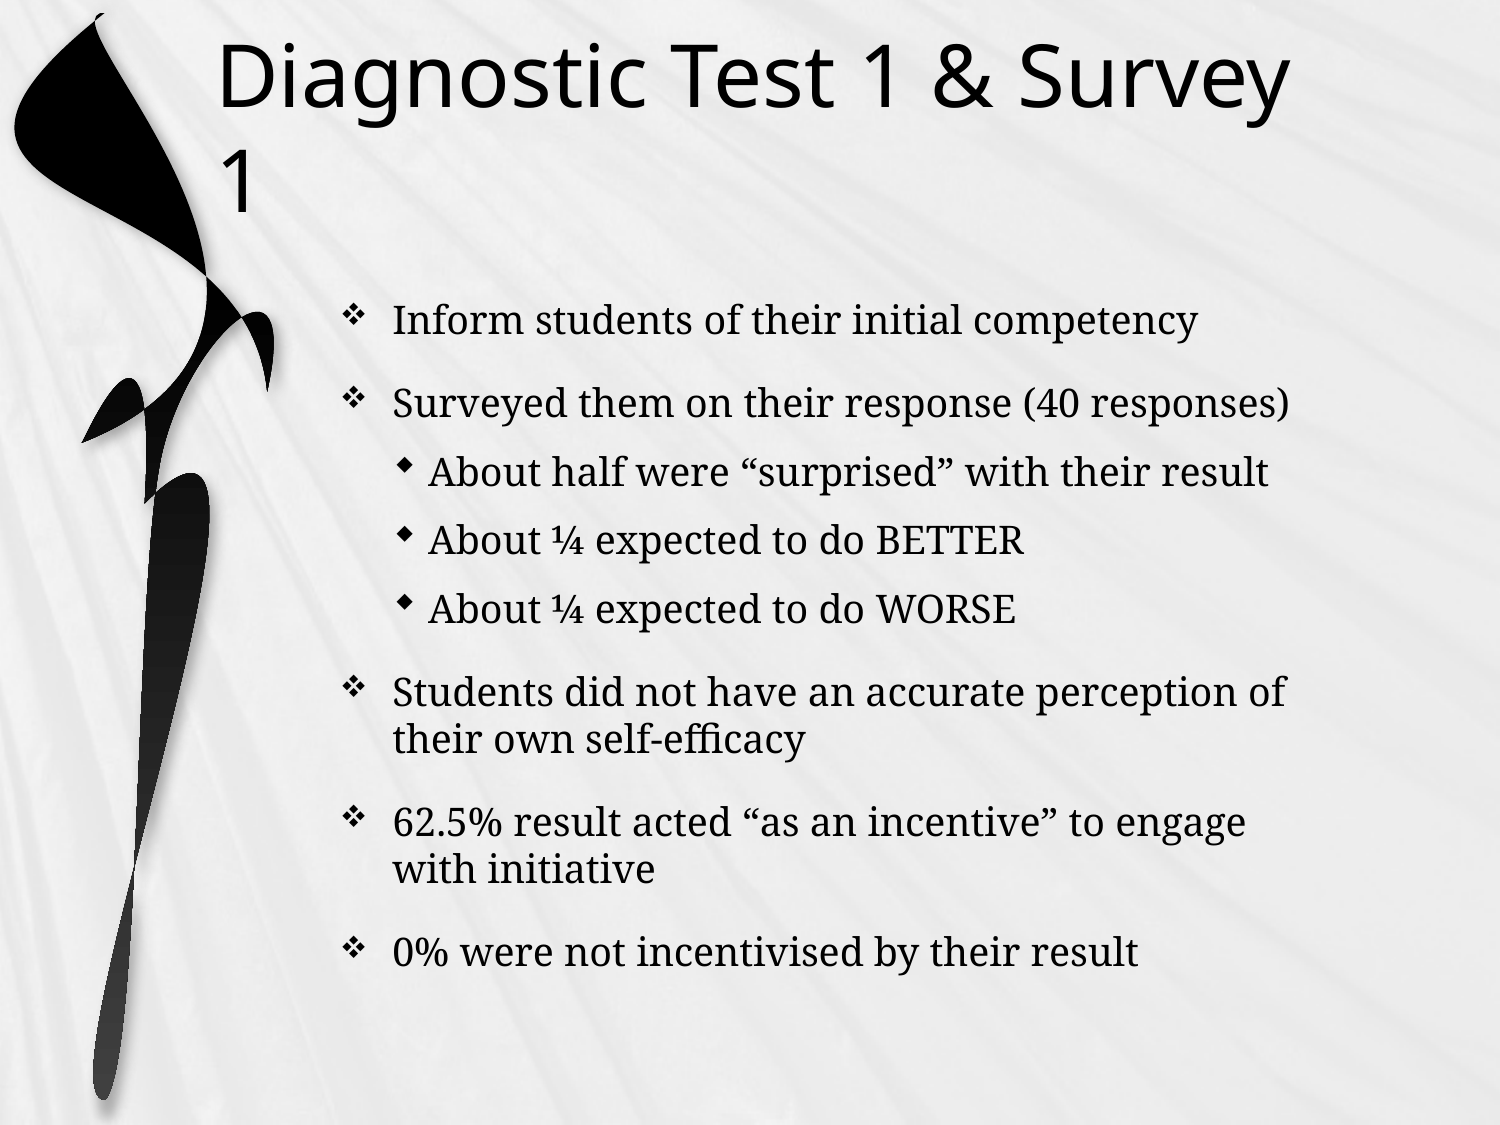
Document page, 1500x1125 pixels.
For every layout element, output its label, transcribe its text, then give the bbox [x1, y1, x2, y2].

title Diagnostic Test 1 & Survey 1 [200, 12, 1317, 238]
list Inform students of their initial competency Surveyed them on their response (40 responses) About half were “surprised” with their result About ¼ expected to do BETTER About ¼ expected to do WORSE Students did not have an accurate perception of their own self-efficacy 62.5% result acted “as an incentive” to engage with initiative 0% were not incentivised by their result [324, 287, 1316, 1005]
